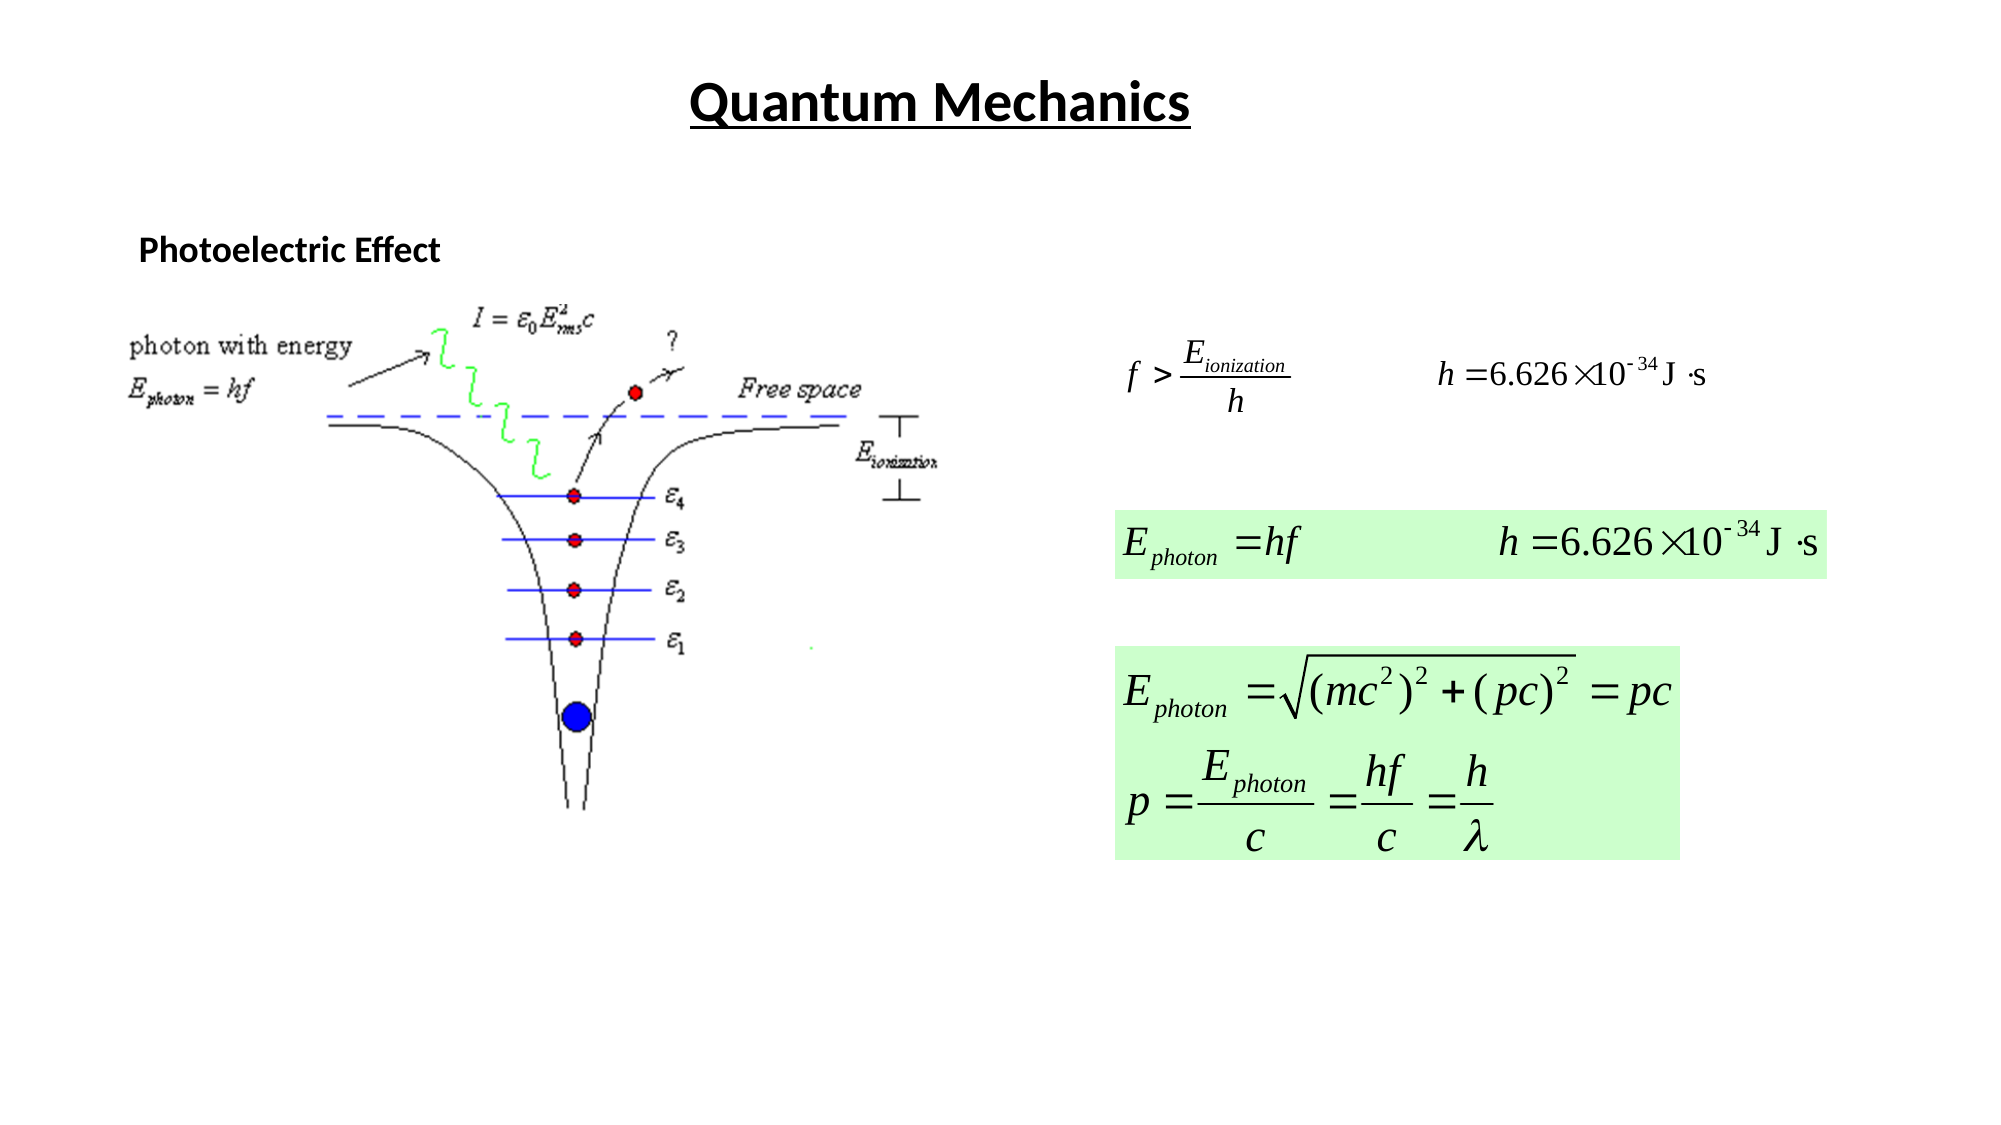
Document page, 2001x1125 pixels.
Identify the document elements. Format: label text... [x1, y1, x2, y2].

text_box Photoelectric Effect [124, 217, 472, 278]
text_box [1115, 331, 1714, 421]
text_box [1115, 509, 1827, 580]
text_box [1115, 646, 1681, 861]
text_box Quantum Mechanics [675, 56, 1251, 141]
picture [119, 304, 963, 821]
